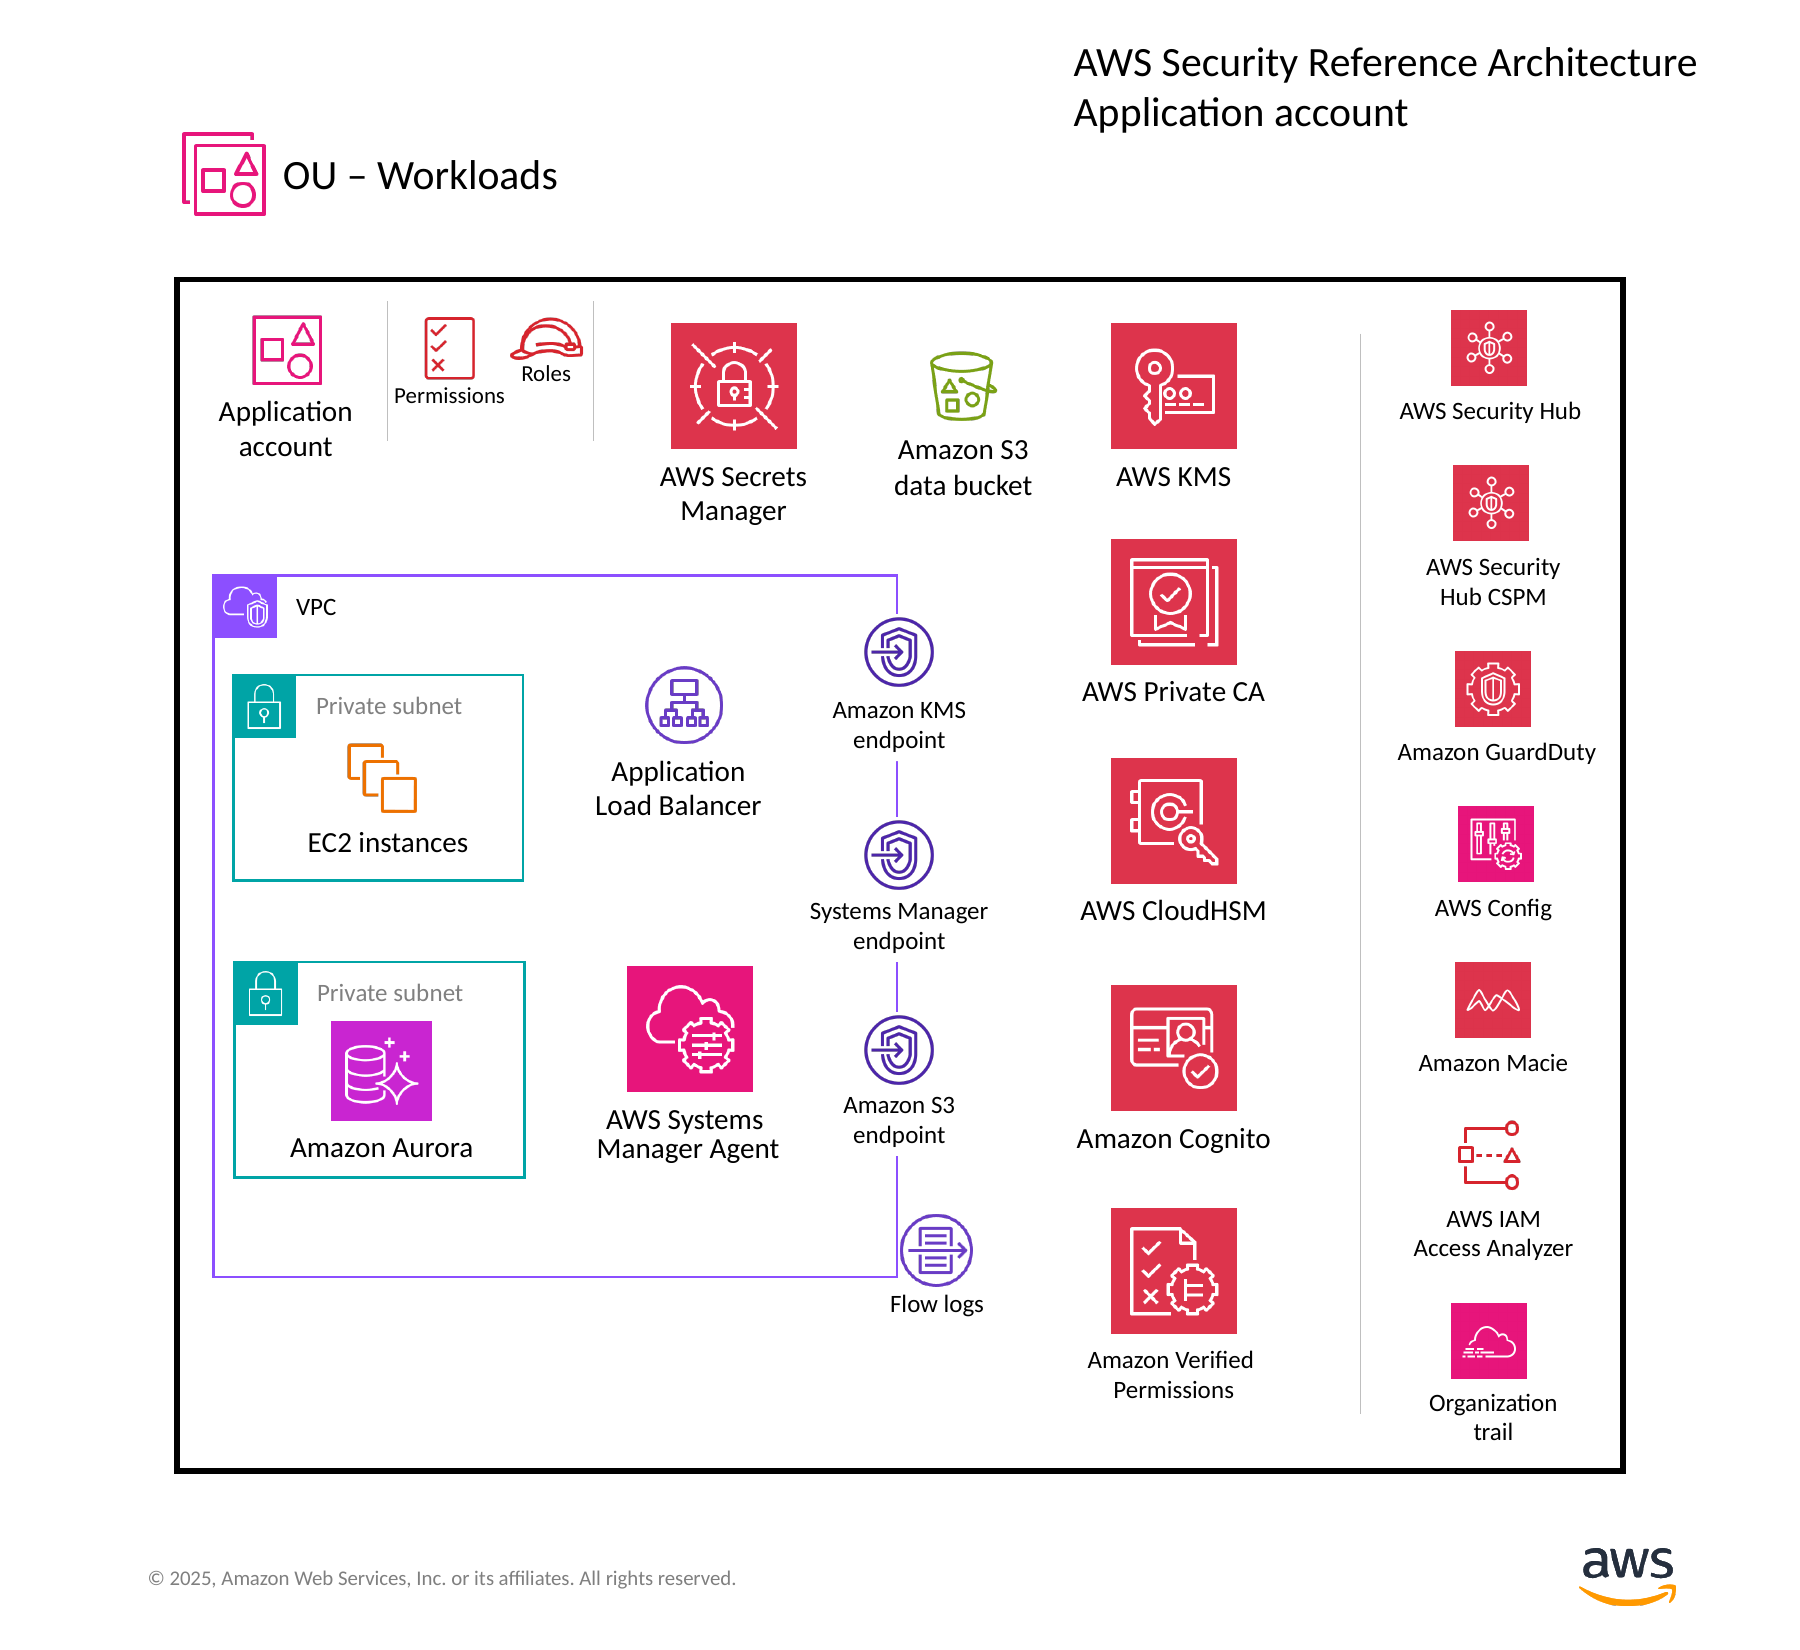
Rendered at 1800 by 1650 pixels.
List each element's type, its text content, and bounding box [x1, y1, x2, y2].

picture [1111, 1208, 1237, 1334]
text_box AWS Secrets Manager [622, 449, 845, 535]
text_box © 2025, Amazon Web Services, Inc. or its affiliates. All rights reserved. [147, 1564, 810, 1590]
picture [1111, 985, 1237, 1111]
text_box AWS Private CA [1050, 665, 1298, 715]
text_box AWS Security Reference Architecture Application account [1058, 27, 1714, 142]
picture [861, 1012, 937, 1088]
text_box Application Load Balancer [546, 744, 811, 830]
picture [1111, 758, 1237, 885]
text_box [233, 674, 524, 881]
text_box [1404, 806, 1583, 930]
text_box Amazon Cognito [1057, 1111, 1290, 1162]
picture [861, 614, 937, 690]
text_box Amazon S3 endpoint [796, 1081, 1003, 1156]
picture [627, 966, 753, 1092]
picture [178, 128, 269, 219]
picture [1111, 323, 1237, 449]
picture [1579, 1548, 1676, 1607]
text_box OU – Workloads [269, 141, 656, 206]
text_box Systems Manager endpoint [773, 887, 1026, 962]
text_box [1381, 310, 1600, 433]
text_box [833, 1211, 1041, 1326]
text_box AWS CloudHSM [1059, 883, 1288, 934]
text_box AWS Systems Manager Agent [526, 1099, 877, 1172]
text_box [234, 961, 525, 1178]
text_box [1408, 465, 1579, 619]
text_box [398, 315, 543, 417]
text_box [1374, 962, 1613, 1085]
text_box Amazon Verified Permissions [989, 1335, 1358, 1411]
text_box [1395, 1117, 1592, 1271]
picture [671, 323, 797, 449]
picture [645, 666, 723, 744]
text_box Amazon KMS endpoint [796, 686, 1003, 762]
picture [861, 817, 937, 893]
picture [925, 348, 1001, 424]
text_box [1373, 651, 1621, 774]
text_box Amazon S3 data bucket [871, 423, 1056, 509]
text_box [176, 279, 1624, 1472]
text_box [1399, 1303, 1588, 1455]
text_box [173, 312, 398, 471]
picture [213, 575, 277, 638]
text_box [493, 300, 600, 395]
picture [1111, 539, 1237, 665]
text_box AWS KMS [1077, 449, 1271, 500]
